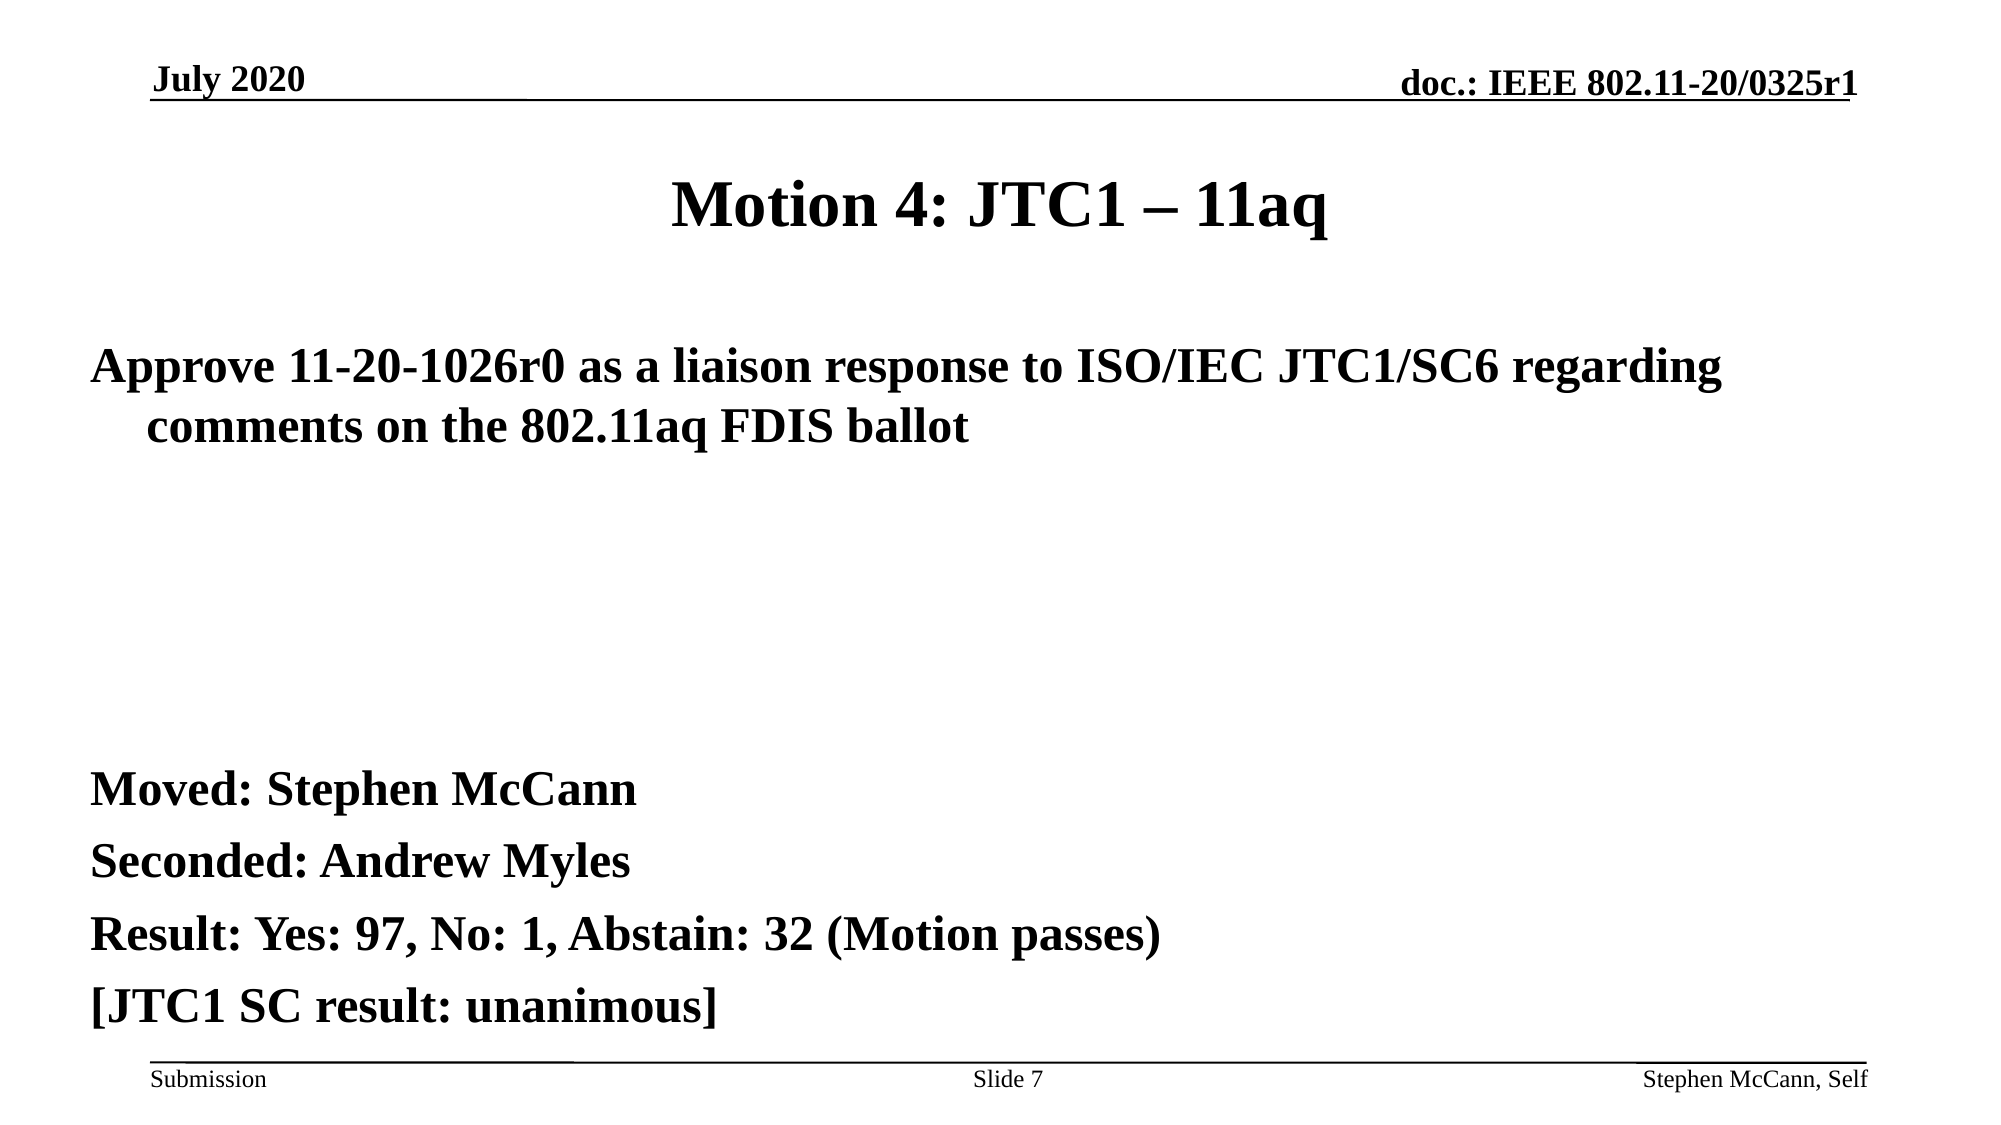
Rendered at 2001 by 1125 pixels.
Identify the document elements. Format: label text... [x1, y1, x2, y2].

slide_number Slide 7 [950, 1061, 1067, 1123]
list Approve 11-20-1026r0 as a liaison response to ISO/IEC JTC1/SC6 regarding comments on the 802.11aq FDIS ballot Moved: Stephen McCann Seconded: Andrew Myles Result: Yes: 97, No: 1, Abstain: 32 (Motion passes) [JTC1 SC result: unanimous] [74, 324, 1938, 1063]
title Motion 4: JTC1 – 11aq [149, 112, 1850, 288]
footer Stephen McCann, Self [1171, 1061, 1869, 1093]
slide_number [152, 54, 563, 100]
